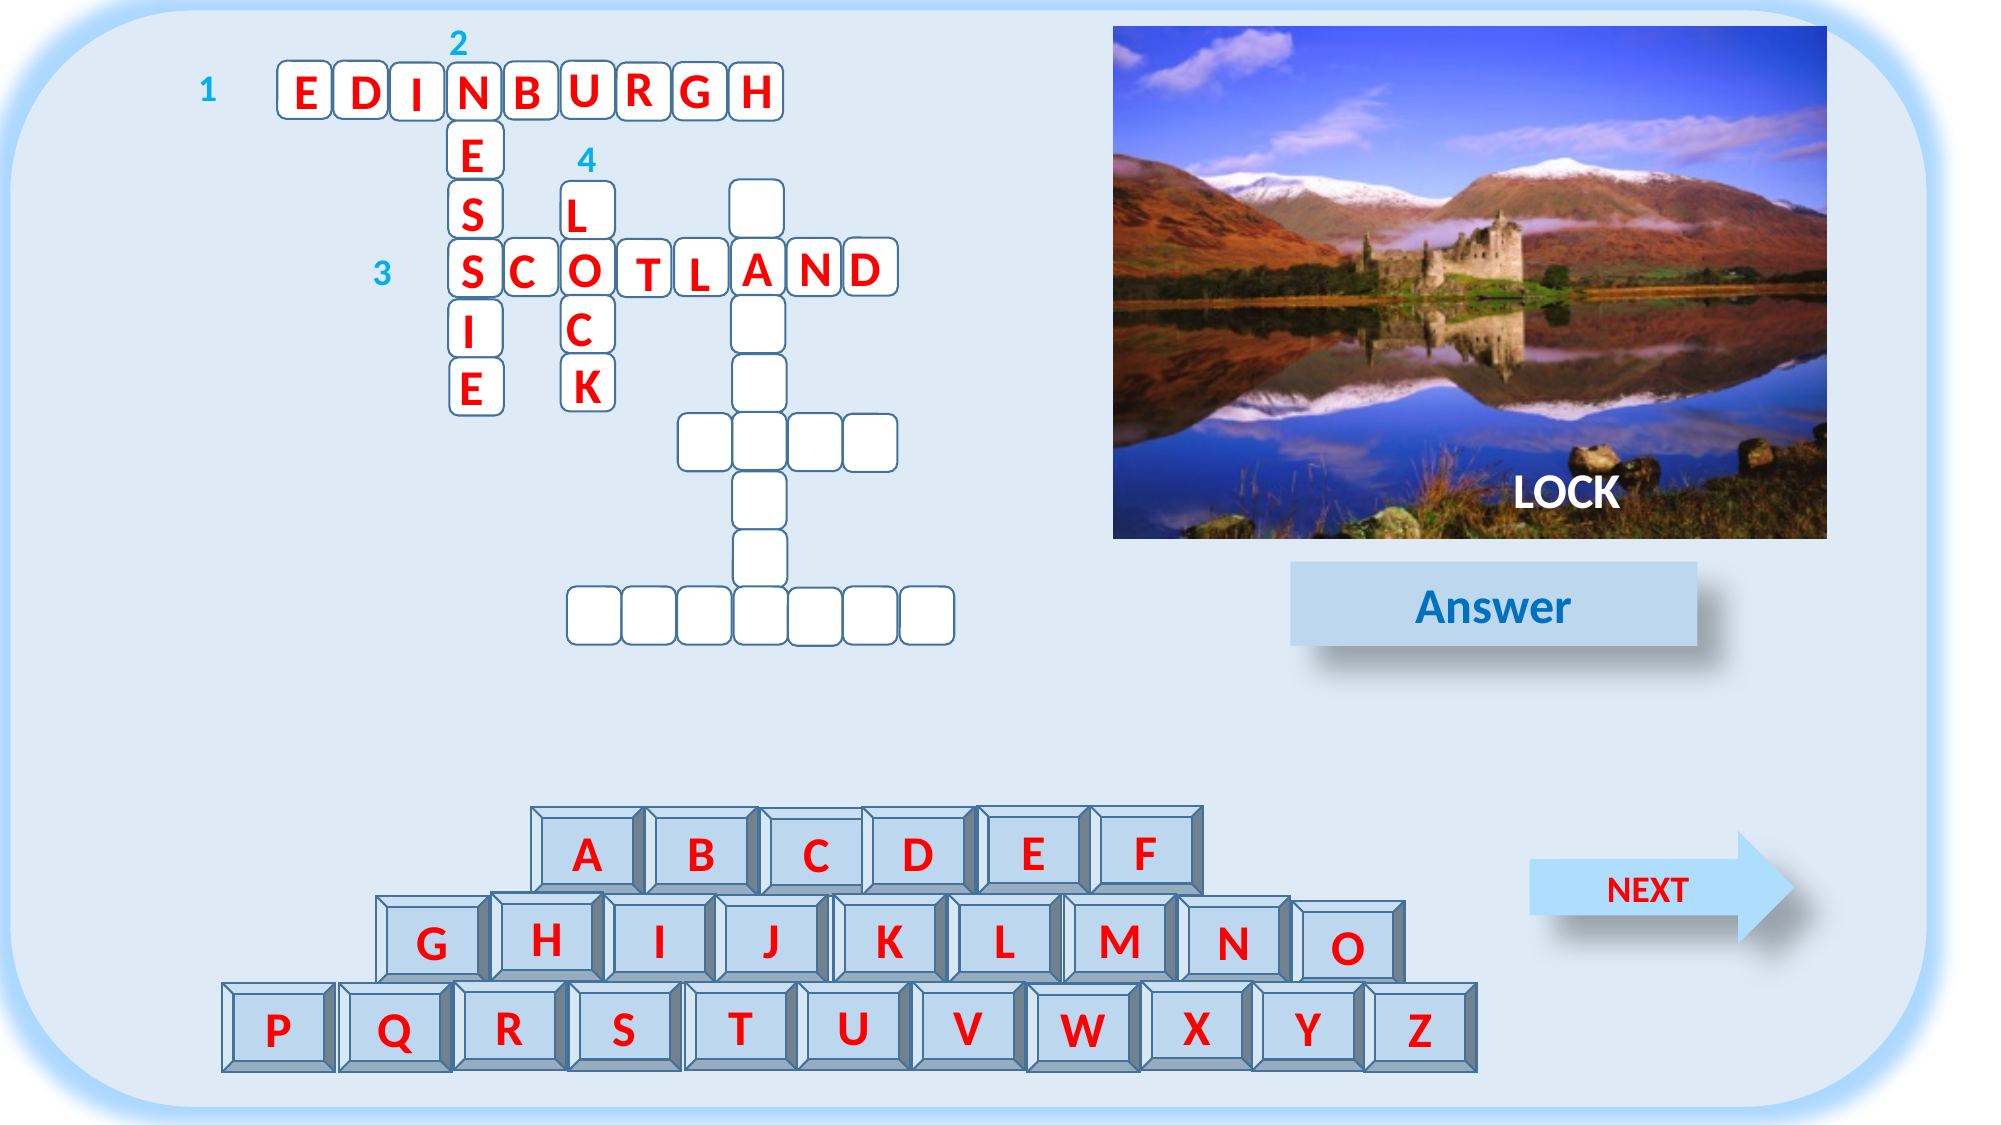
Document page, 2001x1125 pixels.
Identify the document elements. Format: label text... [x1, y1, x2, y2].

text_box [448, 356, 459, 417]
text_box [731, 528, 789, 587]
text_box 2 [952, 895, 1057, 904]
text_box [447, 298, 462, 358]
text_box U [796, 980, 911, 1072]
text_box Y [764, 809, 861, 818]
text_box [732, 410, 787, 471]
text_box R [607, 895, 712, 904]
text_box S [567, 981, 682, 1072]
text_box U [495, 894, 599, 903]
text_box T [636, 233, 644, 309]
text_box [9, 9, 1928, 1108]
text_box C [1065, 898, 1074, 979]
text_box N [799, 229, 807, 304]
text_box L [377, 900, 386, 981]
text_box [615, 237, 636, 299]
text_box [644, 237, 673, 299]
text_box W [535, 808, 639, 817]
text_box E [1067, 895, 1173, 904]
text_box [445, 127, 460, 179]
text_box NEXT [1528, 828, 1797, 947]
text_box S [461, 173, 469, 231]
text_box X [649, 808, 753, 817]
text_box [559, 294, 566, 353]
text_box [729, 293, 787, 354]
text_box H [726, 50, 789, 126]
text_box [750, 238, 786, 295]
text_box [469, 237, 503, 298]
text_box L [949, 898, 958, 979]
text_box Z [1363, 982, 1478, 1073]
text_box E [276, 59, 333, 120]
text_box P [686, 986, 695, 1066]
text_box 5 [913, 985, 922, 1067]
text_box K [1028, 987, 1037, 1068]
text_box G [719, 896, 823, 905]
text_box N [443, 51, 506, 127]
text_box T [802, 983, 906, 992]
text_box L [566, 174, 574, 250]
text_box [733, 585, 788, 646]
text_box A [530, 805, 644, 893]
text_box X [1140, 980, 1254, 1071]
text_box H [489, 891, 604, 981]
text_box I [532, 810, 541, 891]
text_box [559, 239, 568, 295]
text_box [898, 585, 956, 646]
text_box 1 [982, 807, 1086, 816]
text_box [518, 236, 559, 298]
text_box E [459, 348, 468, 423]
text_box S [223, 987, 232, 1068]
text_box 6 [1365, 987, 1374, 1068]
text_box S [461, 231, 469, 307]
text_box [858, 236, 899, 297]
text_box E [460, 114, 469, 190]
text_box [786, 586, 843, 647]
text_box N [1177, 895, 1292, 981]
text_box Q [338, 982, 453, 1073]
text_box L [689, 233, 697, 309]
text_box O [1291, 900, 1406, 982]
text_box G [375, 895, 490, 982]
text_box A [1032, 985, 1135, 994]
text_box B [644, 805, 759, 894]
text_box Y [1251, 981, 1366, 1072]
text_box [620, 585, 677, 646]
text_box B [499, 52, 557, 128]
text_box [729, 238, 742, 295]
text_box M [1063, 893, 1178, 982]
text_box T [1253, 985, 1262, 1067]
text_box [583, 352, 617, 413]
text_box [841, 585, 899, 646]
text_box [731, 470, 788, 530]
text_box I [462, 291, 471, 366]
text_box B [380, 897, 485, 906]
text_box V [911, 980, 1026, 1072]
text_box [559, 353, 574, 413]
text_box T [1091, 810, 1100, 891]
text_box E [976, 804, 1090, 893]
text_box [574, 293, 617, 353]
text_box Answer [1289, 561, 1698, 647]
text_box 1 [166, 56, 261, 117]
text_box G [798, 985, 807, 1067]
text_box [676, 412, 734, 473]
text_box [785, 236, 799, 298]
text_box [468, 356, 505, 417]
text_box B [1293, 905, 1302, 981]
text_box [469, 127, 505, 179]
text_box [447, 178, 461, 238]
text_box I [602, 893, 715, 981]
text_box [577, 239, 616, 295]
text_box [728, 178, 785, 239]
text_box [807, 236, 842, 298]
text_box 4 [1368, 984, 1473, 993]
text_box U [553, 50, 617, 125]
text_box A [742, 229, 750, 304]
text_box C [759, 806, 861, 894]
text_box [469, 178, 504, 238]
text_box L [1142, 985, 1151, 1065]
text_box N [1094, 807, 1199, 816]
text_box L [917, 983, 1020, 992]
text_box [574, 188, 617, 241]
text_box N [1145, 982, 1249, 991]
text_box [786, 411, 843, 473]
text_box [841, 412, 899, 473]
text_box [731, 353, 788, 412]
text_box I [388, 61, 443, 122]
text_box K [574, 345, 583, 421]
text_box C [509, 231, 518, 307]
text_box K [832, 893, 947, 981]
text_box S [1182, 897, 1286, 906]
text_box C [573, 983, 677, 992]
text_box R [610, 49, 669, 124]
text_box 3 [357, 240, 436, 300]
text_box P [455, 986, 464, 1066]
text_box S [1296, 902, 1400, 911]
text_box D [1256, 983, 1361, 992]
text_box D [849, 228, 858, 304]
picture [1112, 26, 1827, 539]
text_box R [452, 980, 567, 1071]
text_box D [716, 898, 725, 979]
text_box Z [866, 808, 970, 817]
text_box 4 [557, 127, 617, 188]
text_box T [684, 980, 797, 1072]
text_box [697, 236, 730, 298]
text_box A [492, 897, 501, 977]
text_box I [226, 984, 331, 993]
text_box D [861, 805, 976, 893]
text_box [471, 298, 504, 357]
text_box O [568, 230, 577, 305]
text_box C [863, 811, 872, 892]
text_box E [646, 810, 655, 892]
text_box C [566, 288, 574, 364]
text_box [559, 188, 566, 240]
text_box P [221, 982, 336, 1073]
text_box D [332, 59, 389, 120]
text_box O [979, 810, 987, 890]
text_box E [343, 984, 447, 993]
text_box K [1179, 900, 1188, 980]
text_box [502, 237, 509, 297]
text_box [673, 236, 689, 298]
text_box H [837, 895, 943, 904]
text_box 4 [835, 899, 844, 979]
text_box [842, 237, 849, 296]
text_box [565, 585, 621, 646]
text_box [447, 237, 461, 298]
text_box 3 [457, 982, 563, 991]
text_box [676, 585, 733, 646]
text_box W [1026, 982, 1141, 1073]
text_box J [714, 893, 829, 981]
text_box 3 [761, 811, 770, 893]
text_box G [665, 51, 726, 126]
text_box E [340, 987, 349, 1068]
text_box I [570, 986, 579, 1066]
text_box F [1089, 805, 1204, 895]
text_box N [605, 899, 613, 979]
text_box O [689, 983, 793, 992]
text_box L [947, 893, 1062, 982]
text_box 2 [436, 10, 464, 71]
